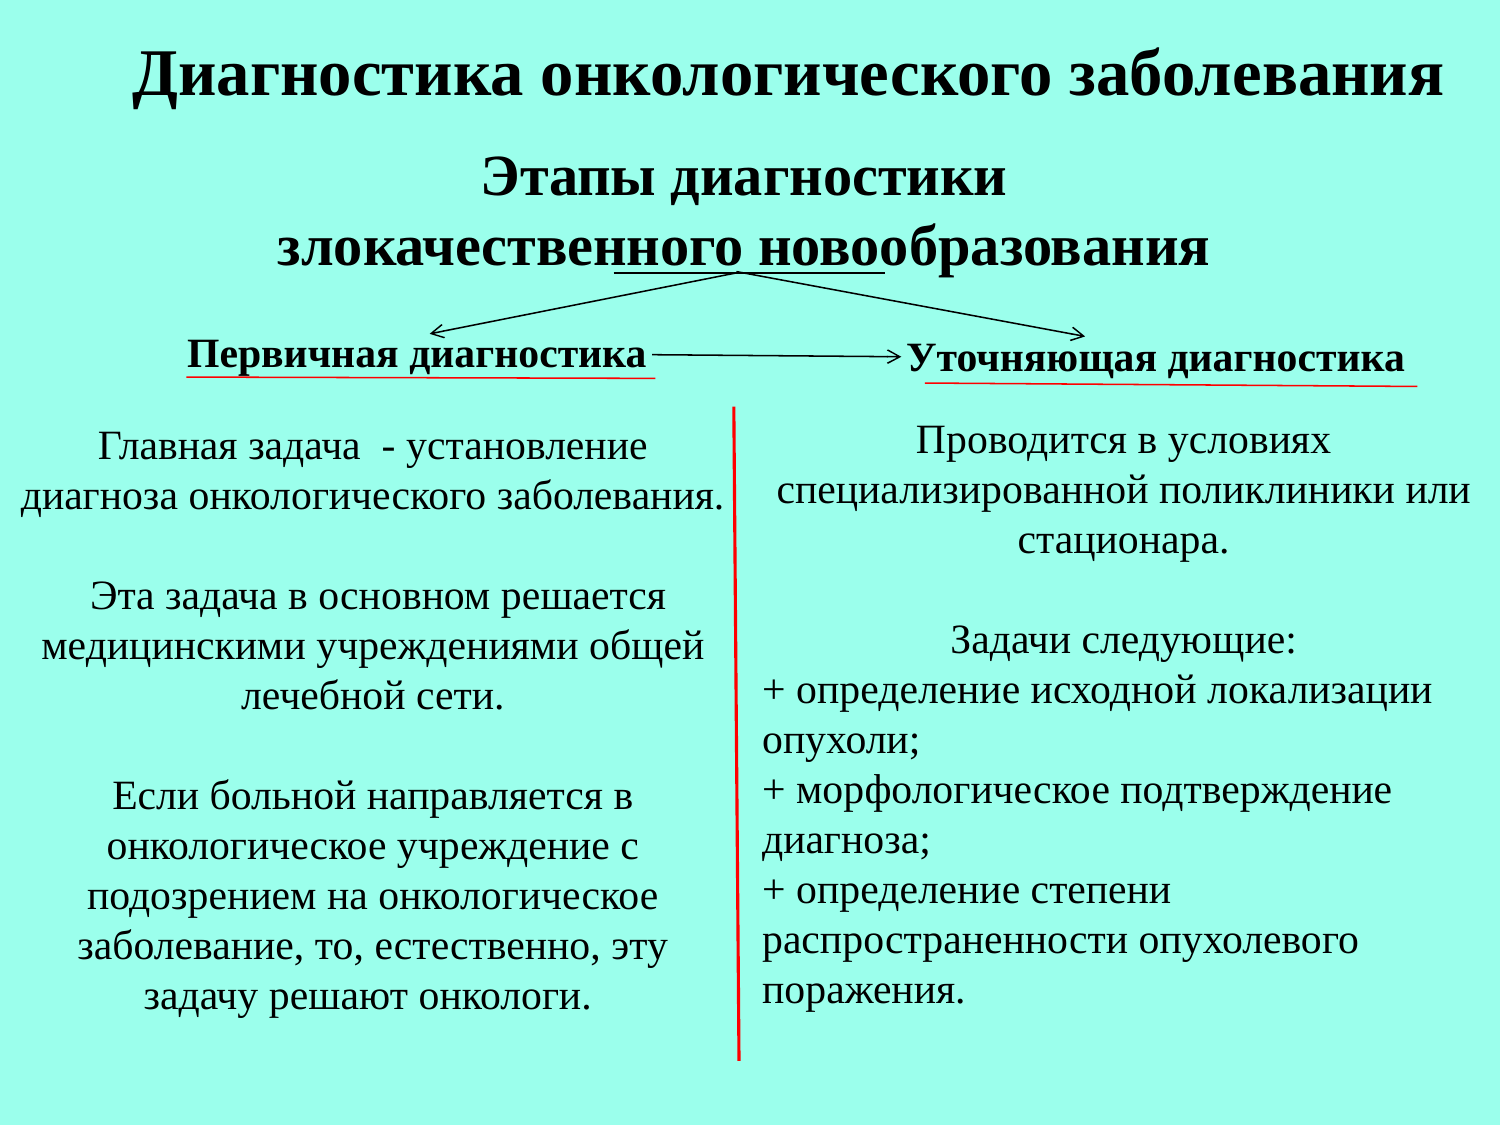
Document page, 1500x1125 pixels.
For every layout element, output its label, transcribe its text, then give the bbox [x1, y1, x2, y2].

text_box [429, 272, 737, 334]
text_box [733, 406, 740, 1062]
text_box Первичная диагностика [41, 318, 792, 384]
text_box Проводится в условиях специализированной поликлиники или стационара. Задачи следующие: + определение исходной локализации опухоли; + морфологическое подтверждение диагноза; + определение степени распространенности опухолевого поражения. [747, 404, 1500, 1020]
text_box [739, 271, 1086, 337]
text_box Главная задача - установление диагноза онкологического заболевания. Эта задача в основном решается медицинскими учреждениями общей лечебной сети. Если больной направляется в онкологическое учреждение с подозрением на онкологическое заболевание, то, естественно, эту задачу решают онкологи. [0, 410, 729, 1026]
text_box Диагностика онкологического заболевания [78, 21, 1500, 117]
text_box Уточняющая диагностика [853, 322, 1459, 387]
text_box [924, 382, 1418, 387]
text_box Этапы диагностики злокачественного новообразования [247, 130, 1241, 285]
